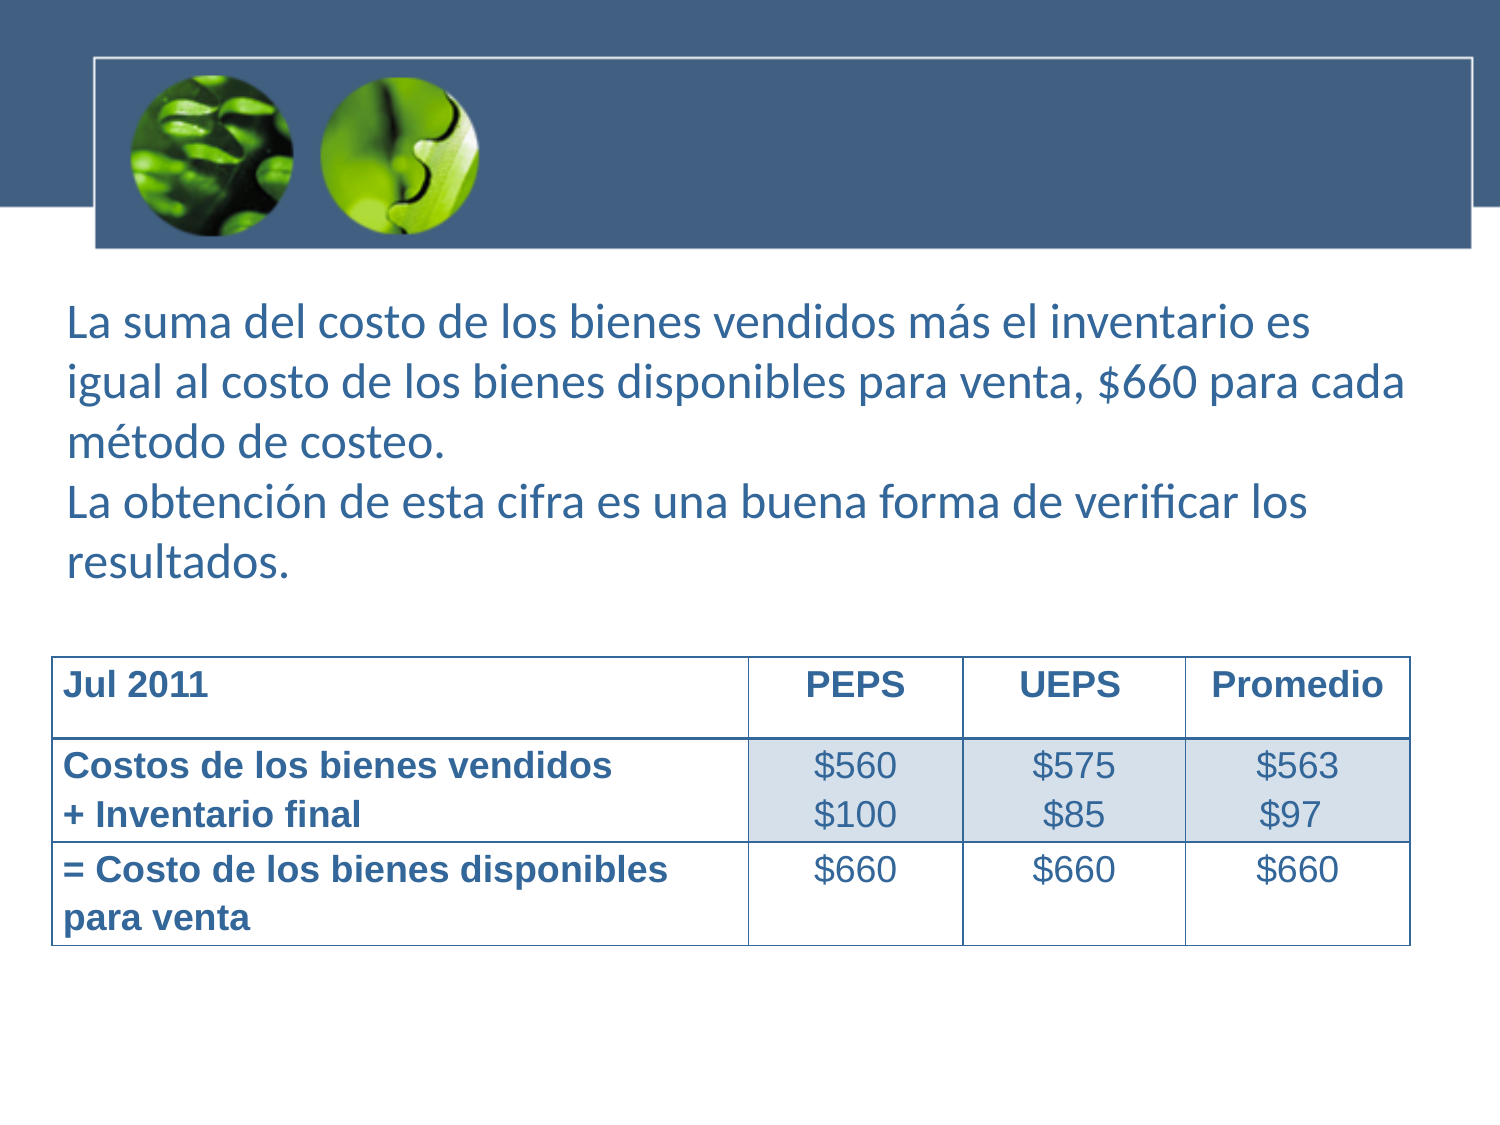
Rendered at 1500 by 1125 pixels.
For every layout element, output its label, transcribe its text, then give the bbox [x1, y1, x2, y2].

table_cell $575 $85 [964, 740, 1185, 841]
table_cell $660 [749, 843, 962, 945]
table_cell $563 $97 [1186, 740, 1409, 841]
picture [0, 0, 1500, 1125]
table_cell $660 [964, 843, 1185, 945]
table_cell Costos de los bienes vendidos + Inventario final [53, 740, 748, 841]
table_cell $660 [1186, 843, 1409, 945]
table_cell = Costo de los bienes disponibles para venta [53, 843, 748, 945]
table_header Promedio [1186, 658, 1409, 737]
table_header UEPS [964, 658, 1185, 737]
table_header Jul 2011 [53, 658, 748, 737]
table_header PEPS [749, 658, 962, 737]
table_cell $560 $100 [749, 740, 962, 841]
text_box La suma del costo de los bienes vendidos más el inventario es igual al costo de los bienes disponibles para venta, $660 para cada método de costeo. La obtención de esta cifra es una buena forma de verificar los resultados. [51, 280, 1434, 596]
